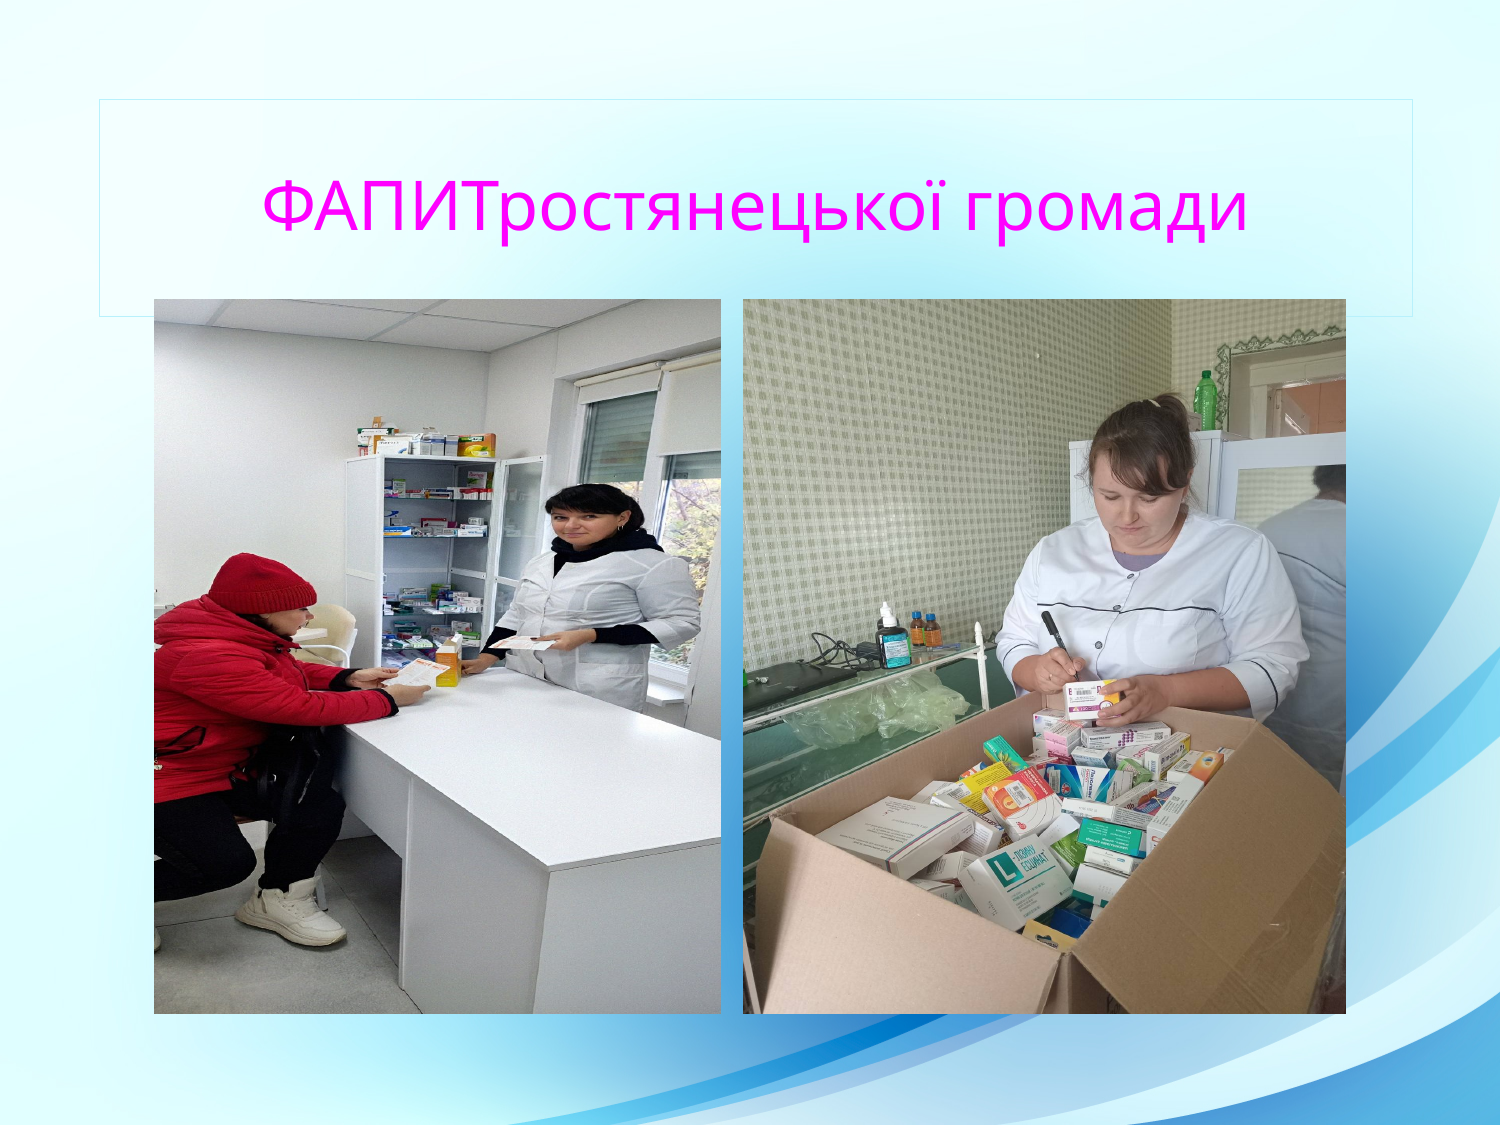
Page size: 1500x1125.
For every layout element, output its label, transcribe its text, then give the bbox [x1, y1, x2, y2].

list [743, 299, 1346, 1014]
picture [0, 0, 1500, 1125]
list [154, 299, 721, 1014]
title ФАПИТростянецької громади [99, 99, 1413, 317]
